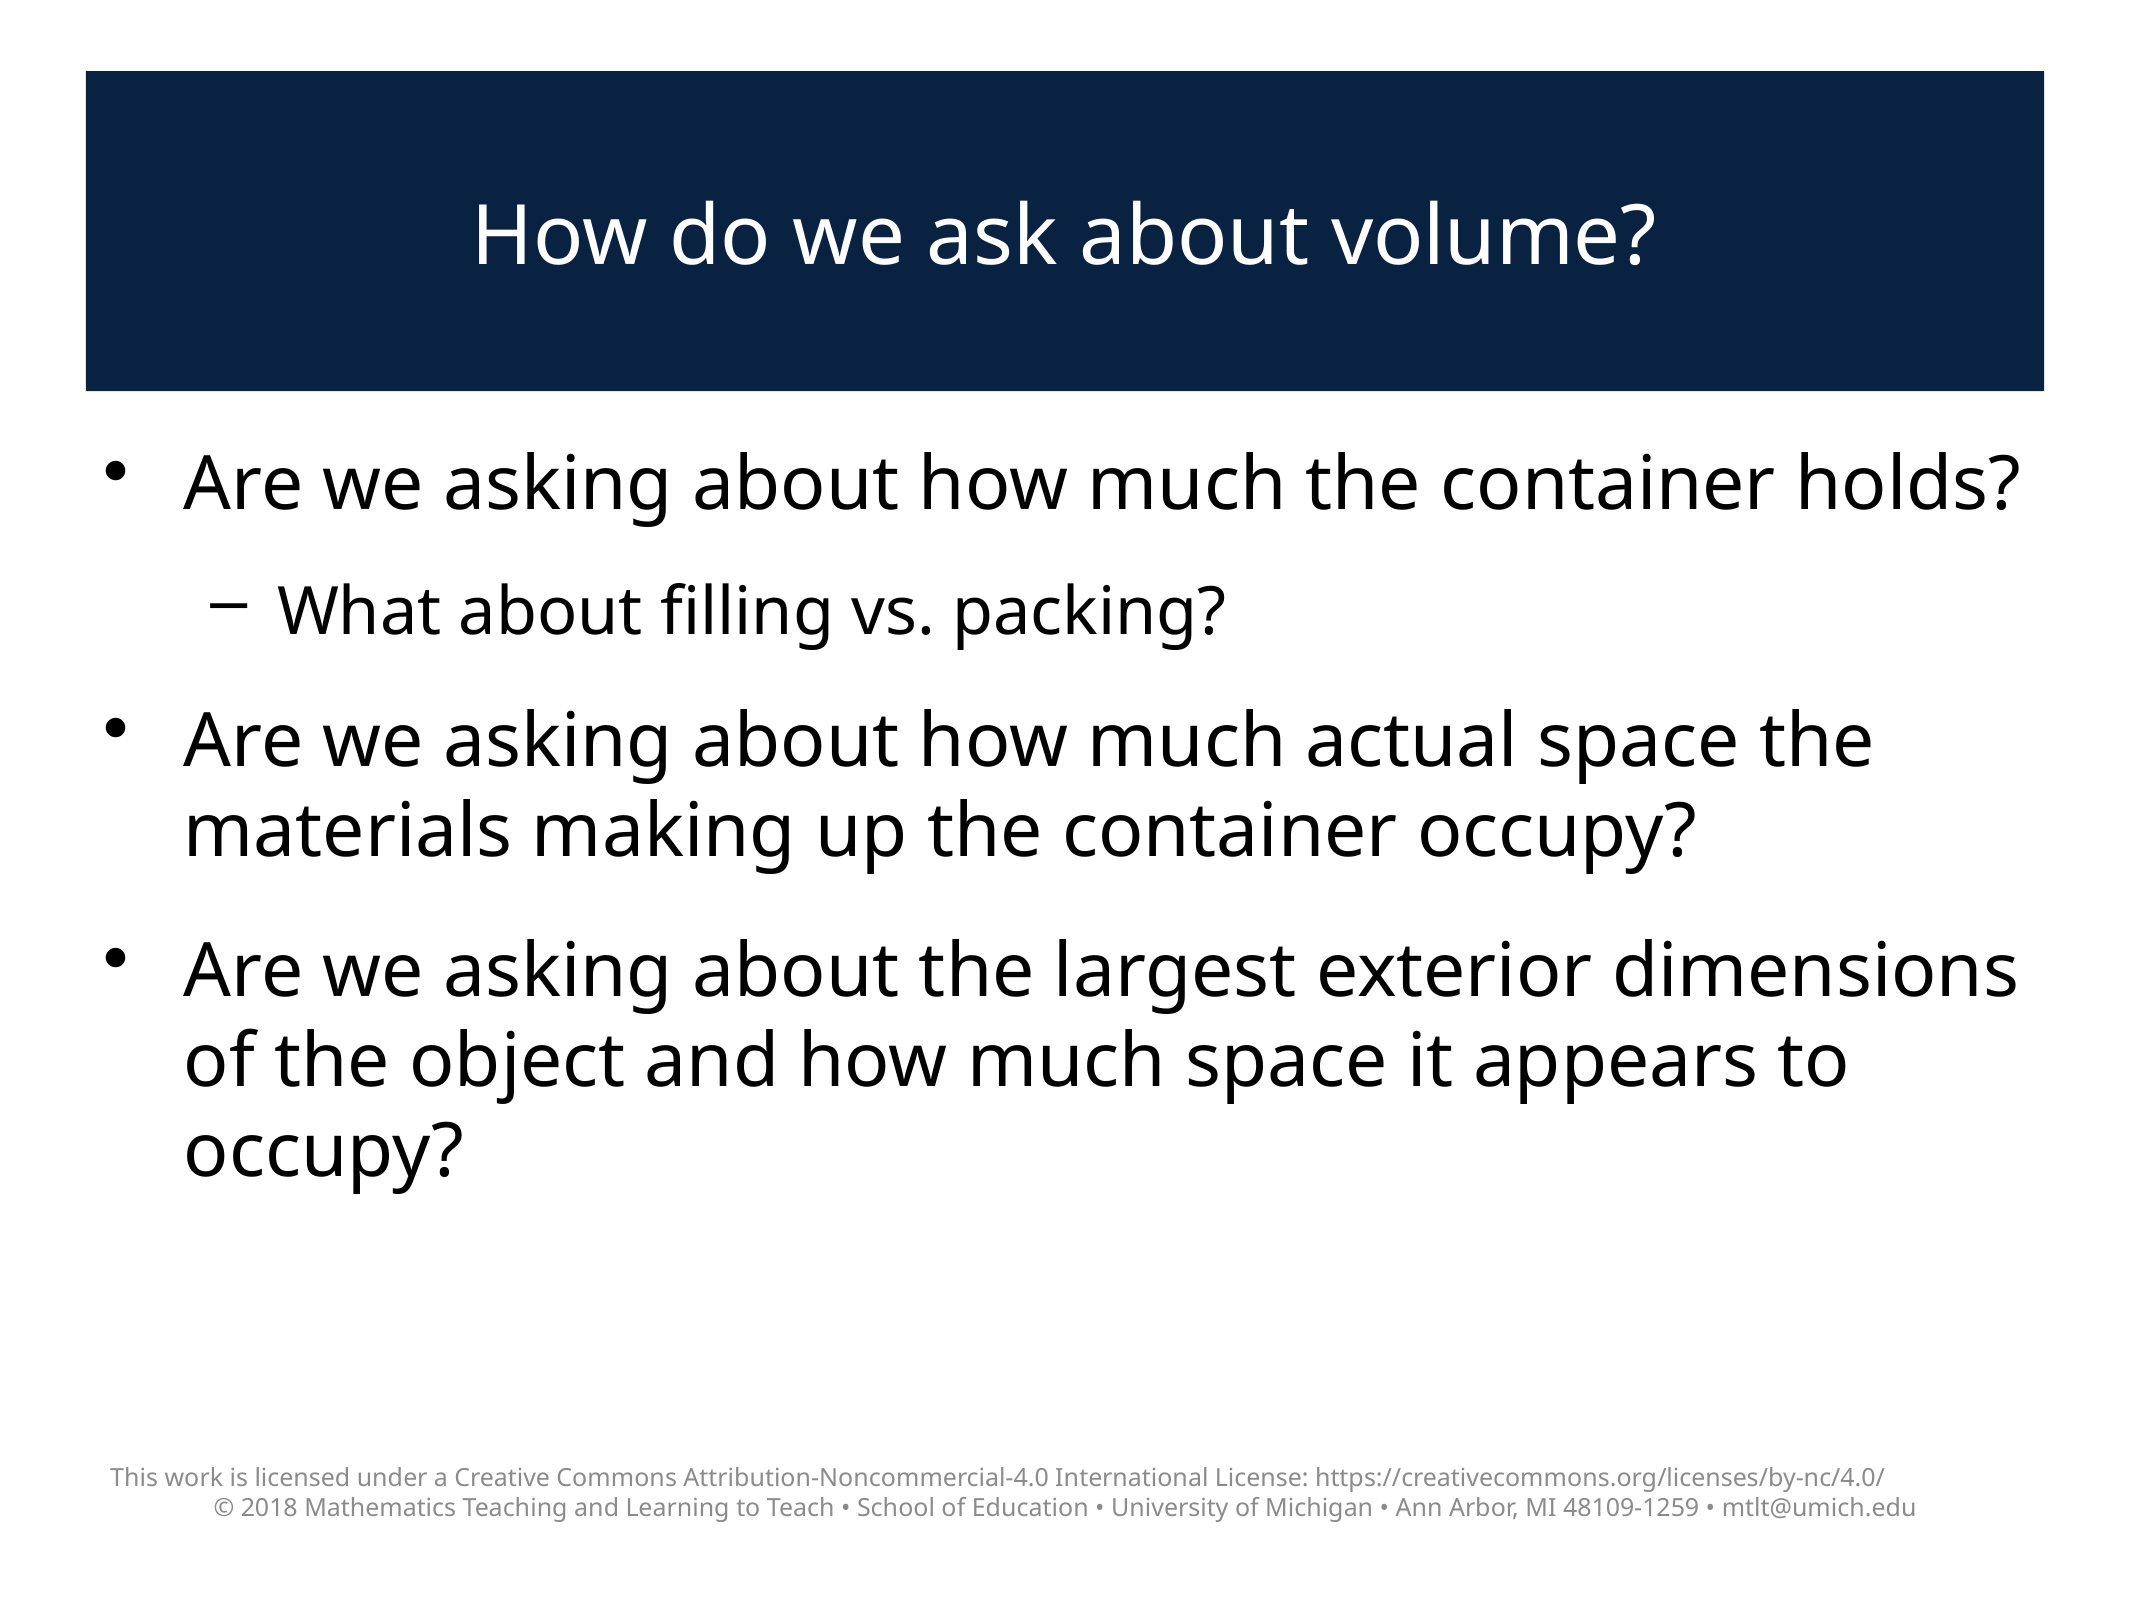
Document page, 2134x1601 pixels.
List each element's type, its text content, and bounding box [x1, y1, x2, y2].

title How do we ask about volume? [85, 71, 2045, 392]
list Are we asking about how much the container holds? What about filling vs. packing? Are we asking about how much actual space the materials making up the container occupy? Are we asking about the largest exterior dimensions of the object and how much space it appears to occupy? [88, 426, 2045, 1430]
